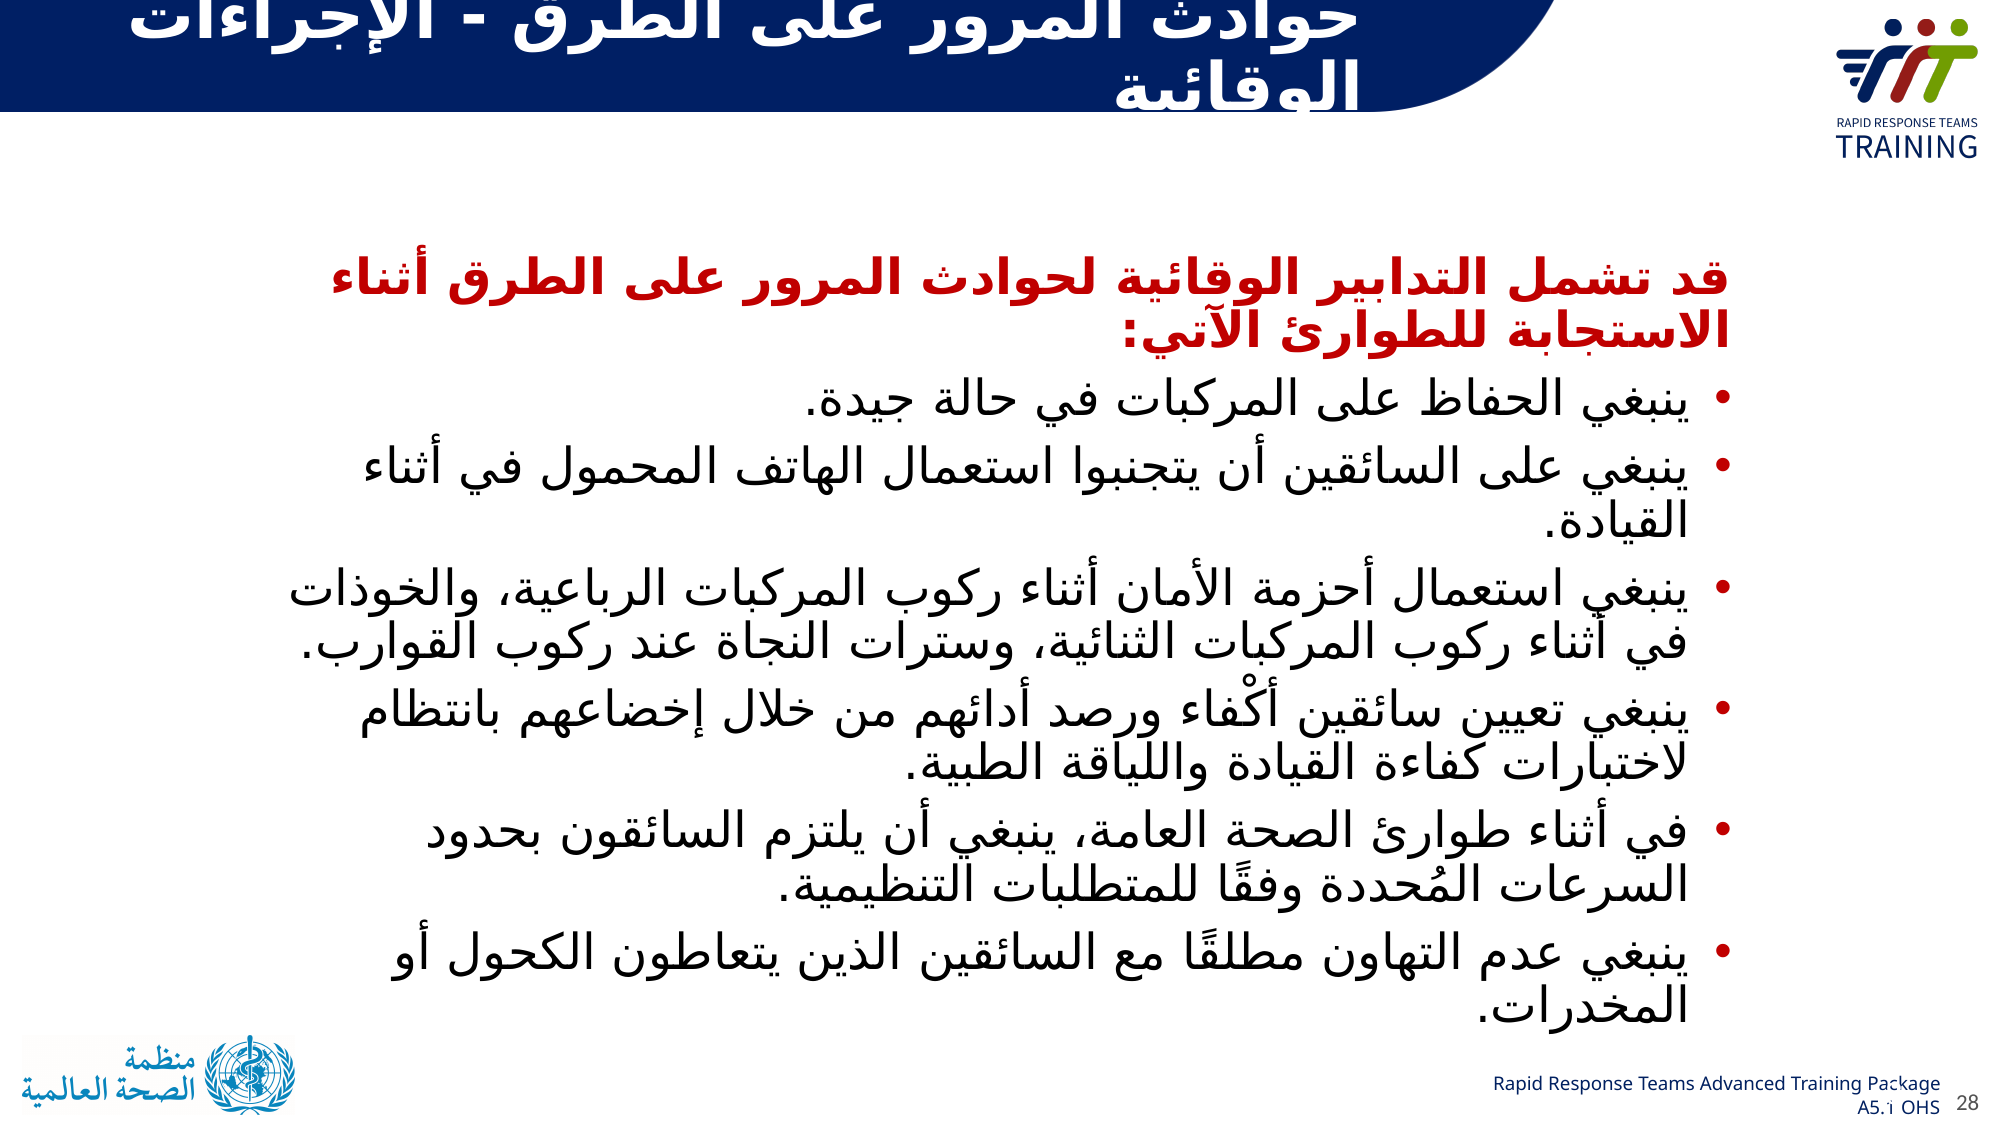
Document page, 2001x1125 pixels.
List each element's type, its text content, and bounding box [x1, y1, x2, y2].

picture [252, 1035, 260, 1048]
picture [22, 1035, 295, 1115]
slide_number 28 [1882, 1037, 1930, 1092]
picture [1835, 19, 1978, 167]
picture [252, 1050, 258, 1059]
picture [287, 1054, 295, 1069]
title حوادث المرور على الطرق - الإجراءات الوقائية [22, 0, 1372, 107]
list قد تشمل التدابير الوقائية لحوادث المرور على الطرق أثناء الاستجابة للطوارئ الآتي: ينبغي الحفاظ على المركبات في حالة جيدة. ينبغي على السائقين أن يتجنبوا استعمال الهاتف المحمول في أثناء القيادة. ينبغي استعمال أحزمة الأمان أثناء ركوب المركبات الرباعية، والخوذات في أثناء ركوب المركبات الثنائية، وسترات النجاة عند ركوب القوارب. ينبغي تعيين سائقين أكْفاء ورصد أدائهم من خلال إخضاعهم بانتظام لاختبارات كفاءة القيادة واللياقة الطبية. في أثناء طوارئ الصحة العامة، ينبغي أن يلتزم السائقون بحدود السرعات المُحددة وفقًا للمتطلبات التنظيمية. ينبغي عدم التهاون مطلقًا مع السائقين الذين يتعاطون الكحول أو المخدرات. [260, 243, 1740, 1054]
picture [0, 0, 1578, 112]
